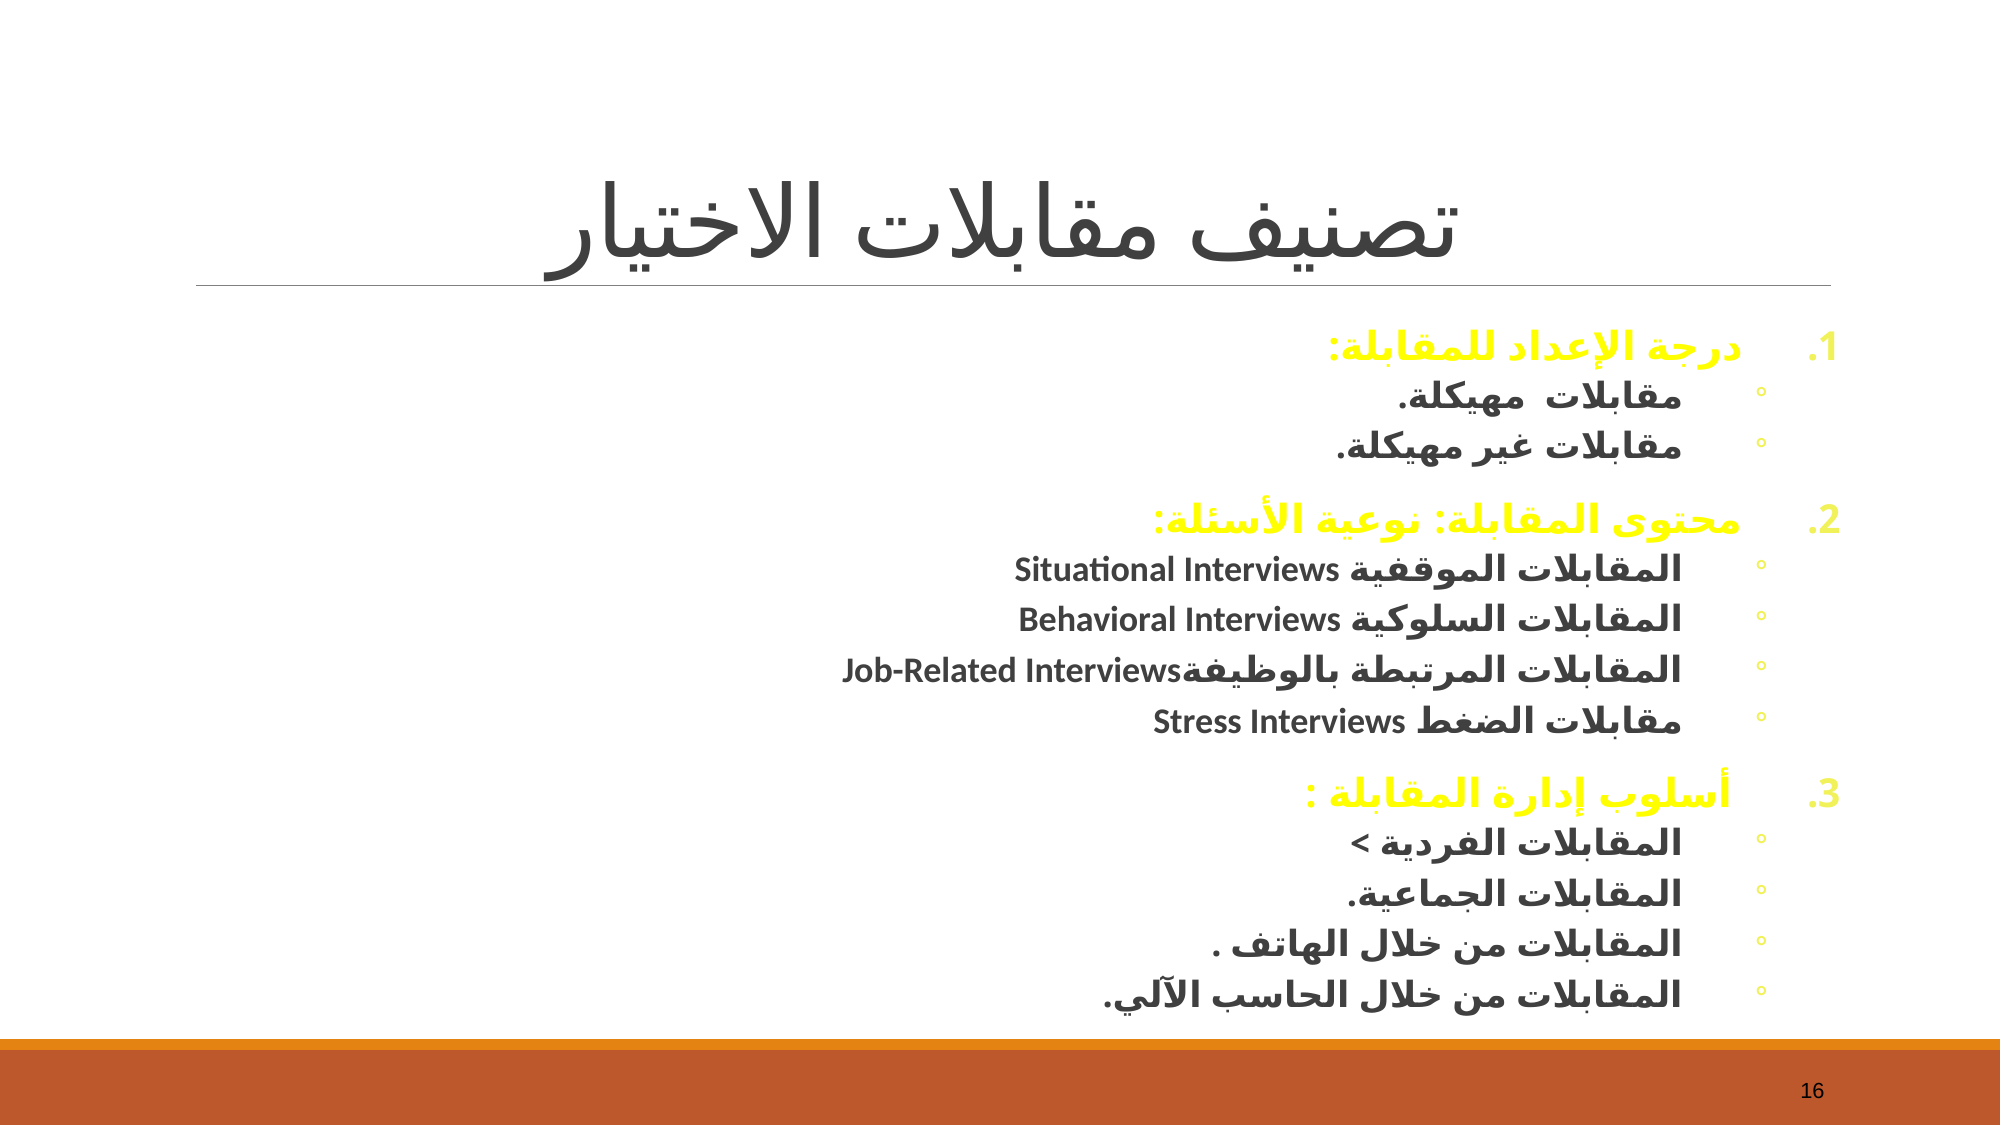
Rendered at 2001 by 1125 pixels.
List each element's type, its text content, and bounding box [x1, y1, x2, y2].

list درجة الإعداد للمقابلة: مقابلات مهيكلة. مقابلات غير مهيكلة. محتوى المقابلة: نوعية الأسئلة: المقابلات الموقفية Situational Interviews المقابلات السلوكية Behavioral Interviews المقابلات المرتبطة بالوظيفةJob-Related Interviews مقابلات الضغط Stress Interviews أسلوب إدارة المقابلة : المقابلات الفردية > المقابلات الجماعية. المقابلات من خلال الهاتف . المقابلات من خلال الحاسب الآلي. [198, 318, 1840, 1028]
slide_number 16 [1624, 1059, 1840, 1120]
title تصنيف مقابلات الاختيار [180, 47, 1830, 285]
